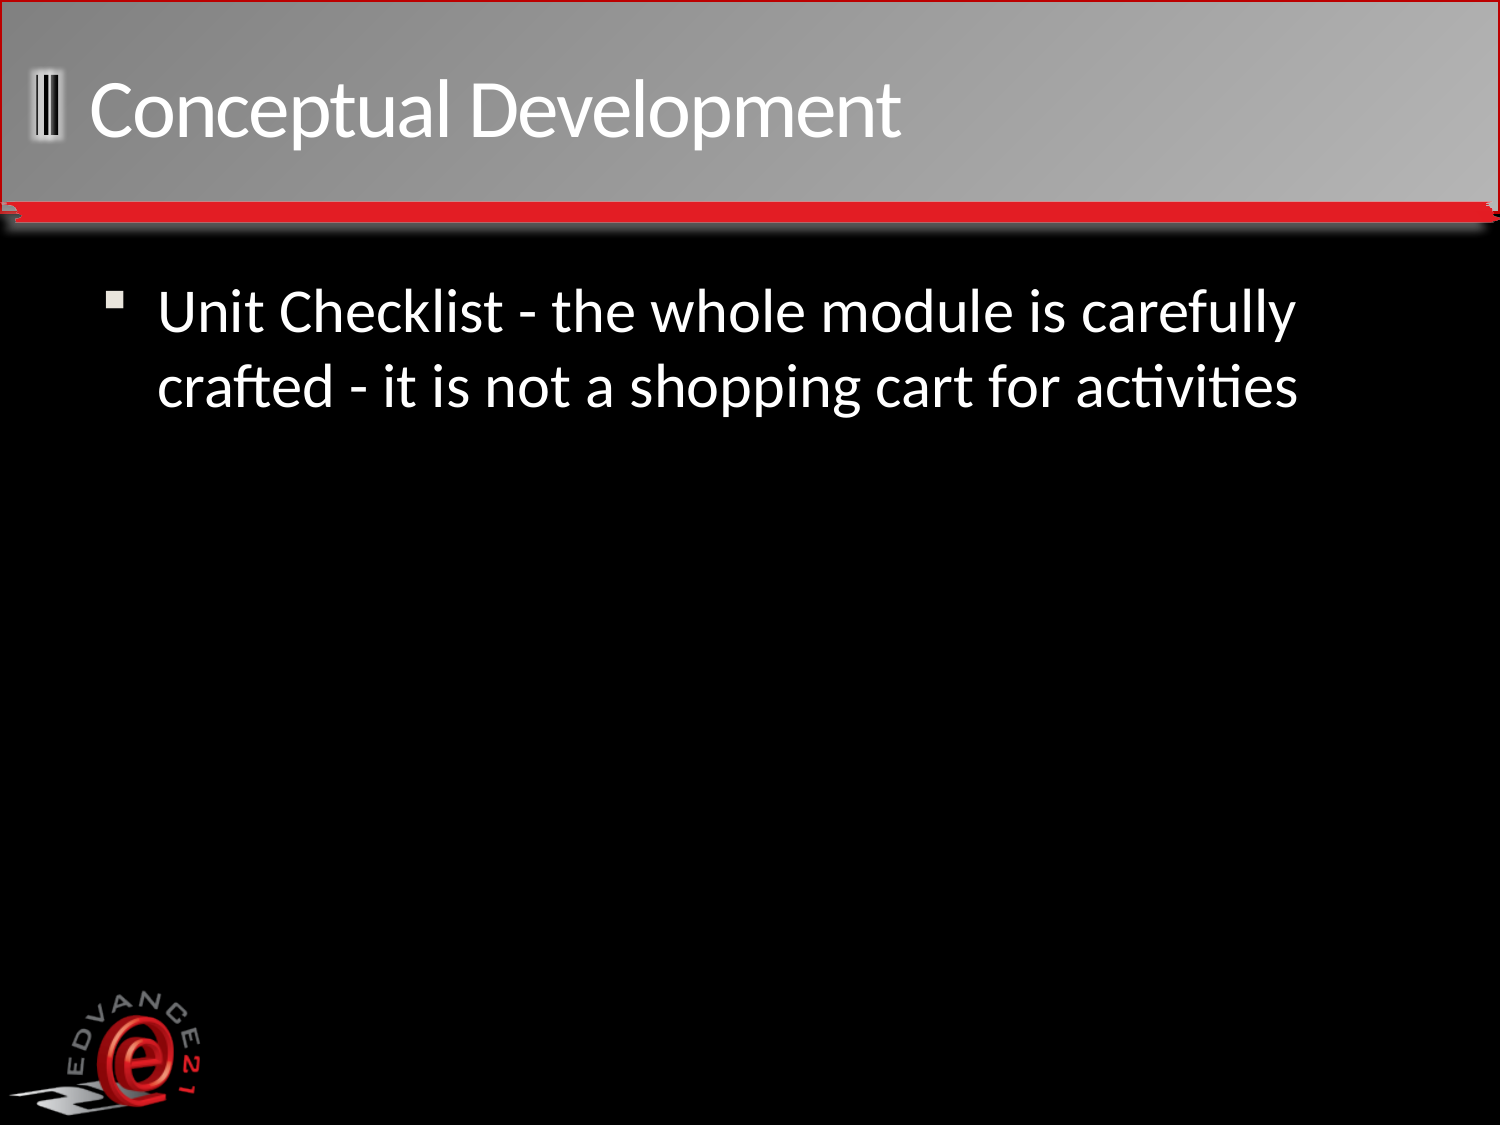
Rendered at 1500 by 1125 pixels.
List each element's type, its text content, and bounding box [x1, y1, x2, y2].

title Conceptual Development [75, 46, 1425, 188]
picture [0, 983, 225, 1125]
picture [0, 199, 1500, 225]
list Unit Checklist - the whole module is carefully crafted - it is not a shopping cart for activities [75, 262, 1425, 1043]
